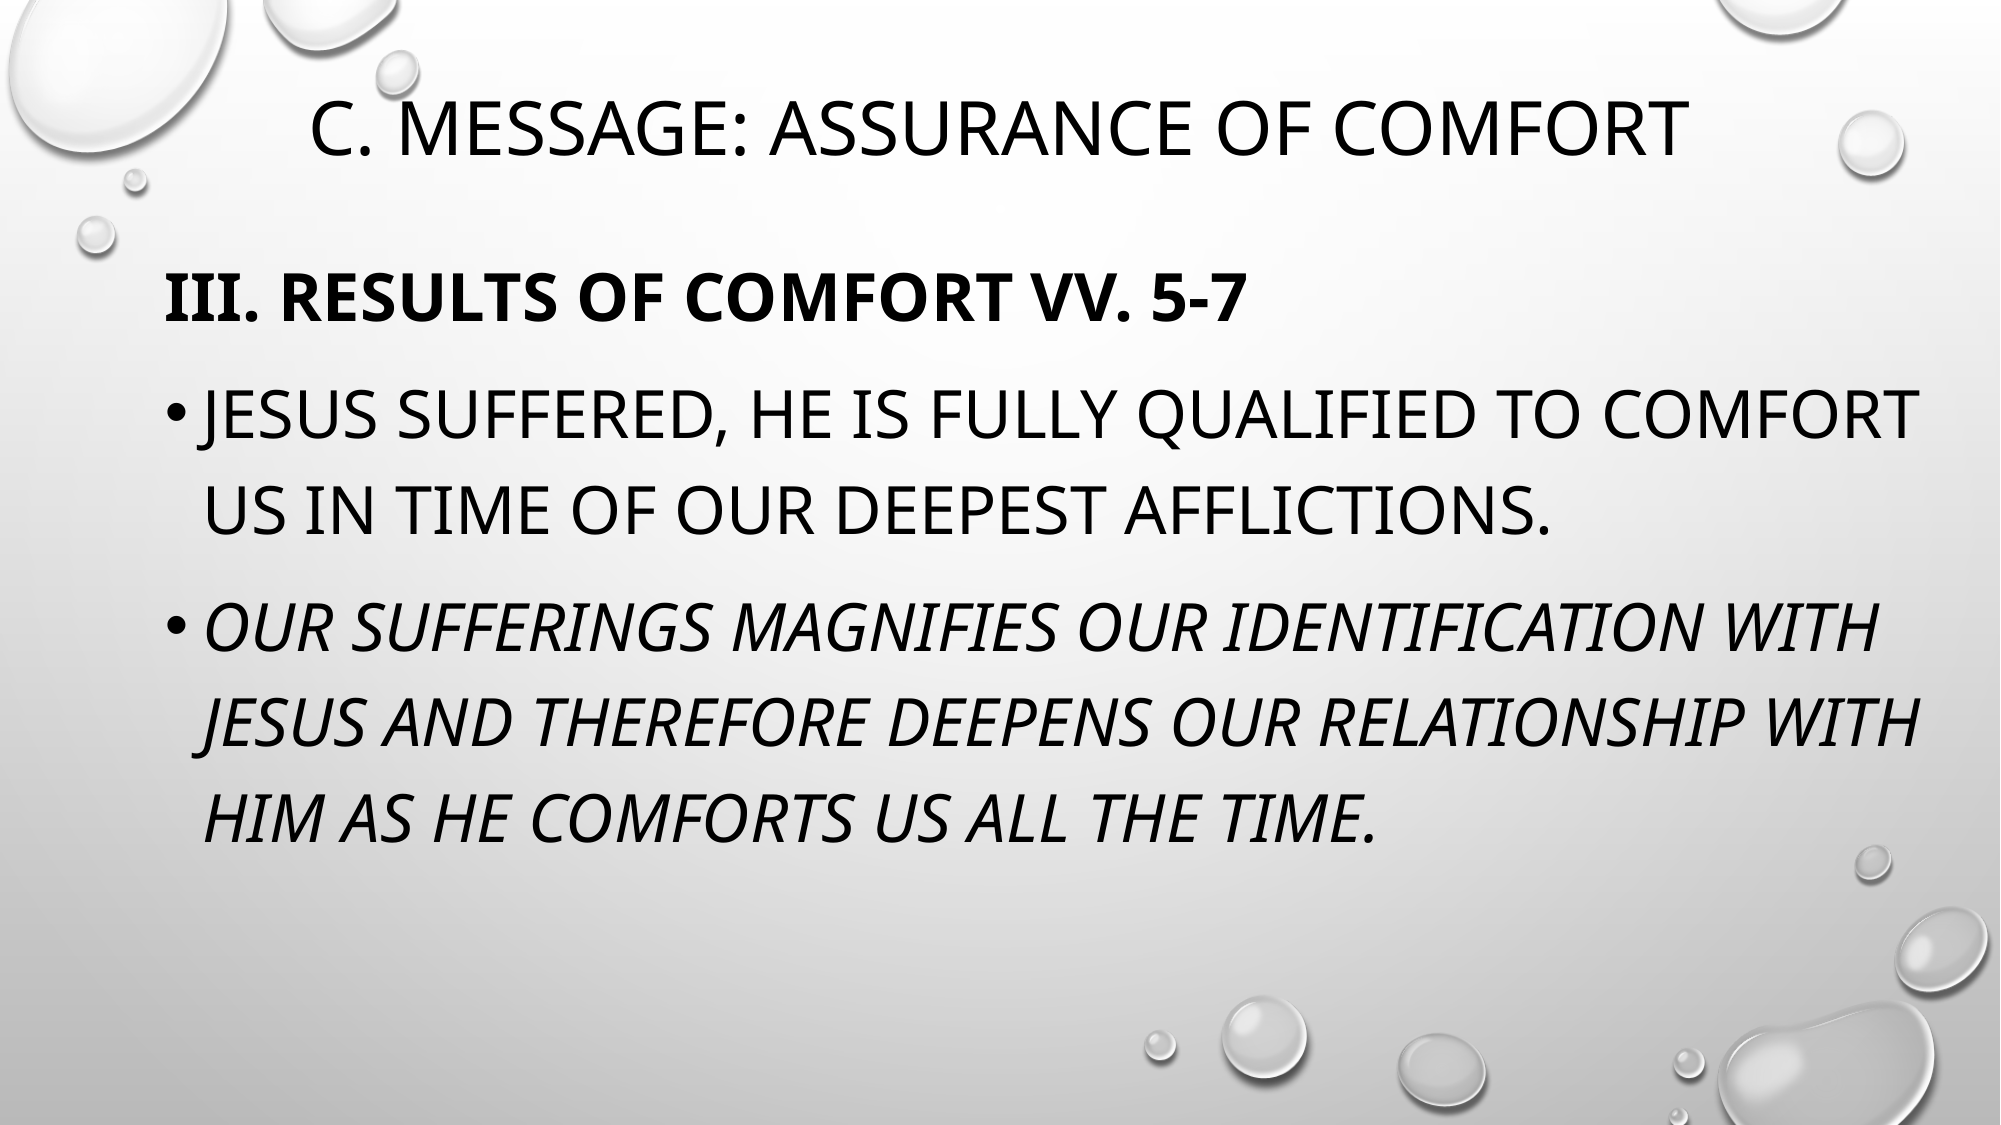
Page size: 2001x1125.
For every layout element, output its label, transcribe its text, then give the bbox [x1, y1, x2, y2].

picture [0, 0, 2000, 1125]
title c. message: assurance of comfort [149, 0, 1850, 231]
list III. results of comfort vv. 5-7 Jesus suffered, He is fully qualified to comfort us in time of our deepest afflictions. our sufferings magnifies our identification with Jesus and therefore deepens our relationship with Him as He comforts us all the time. [149, 231, 1962, 794]
